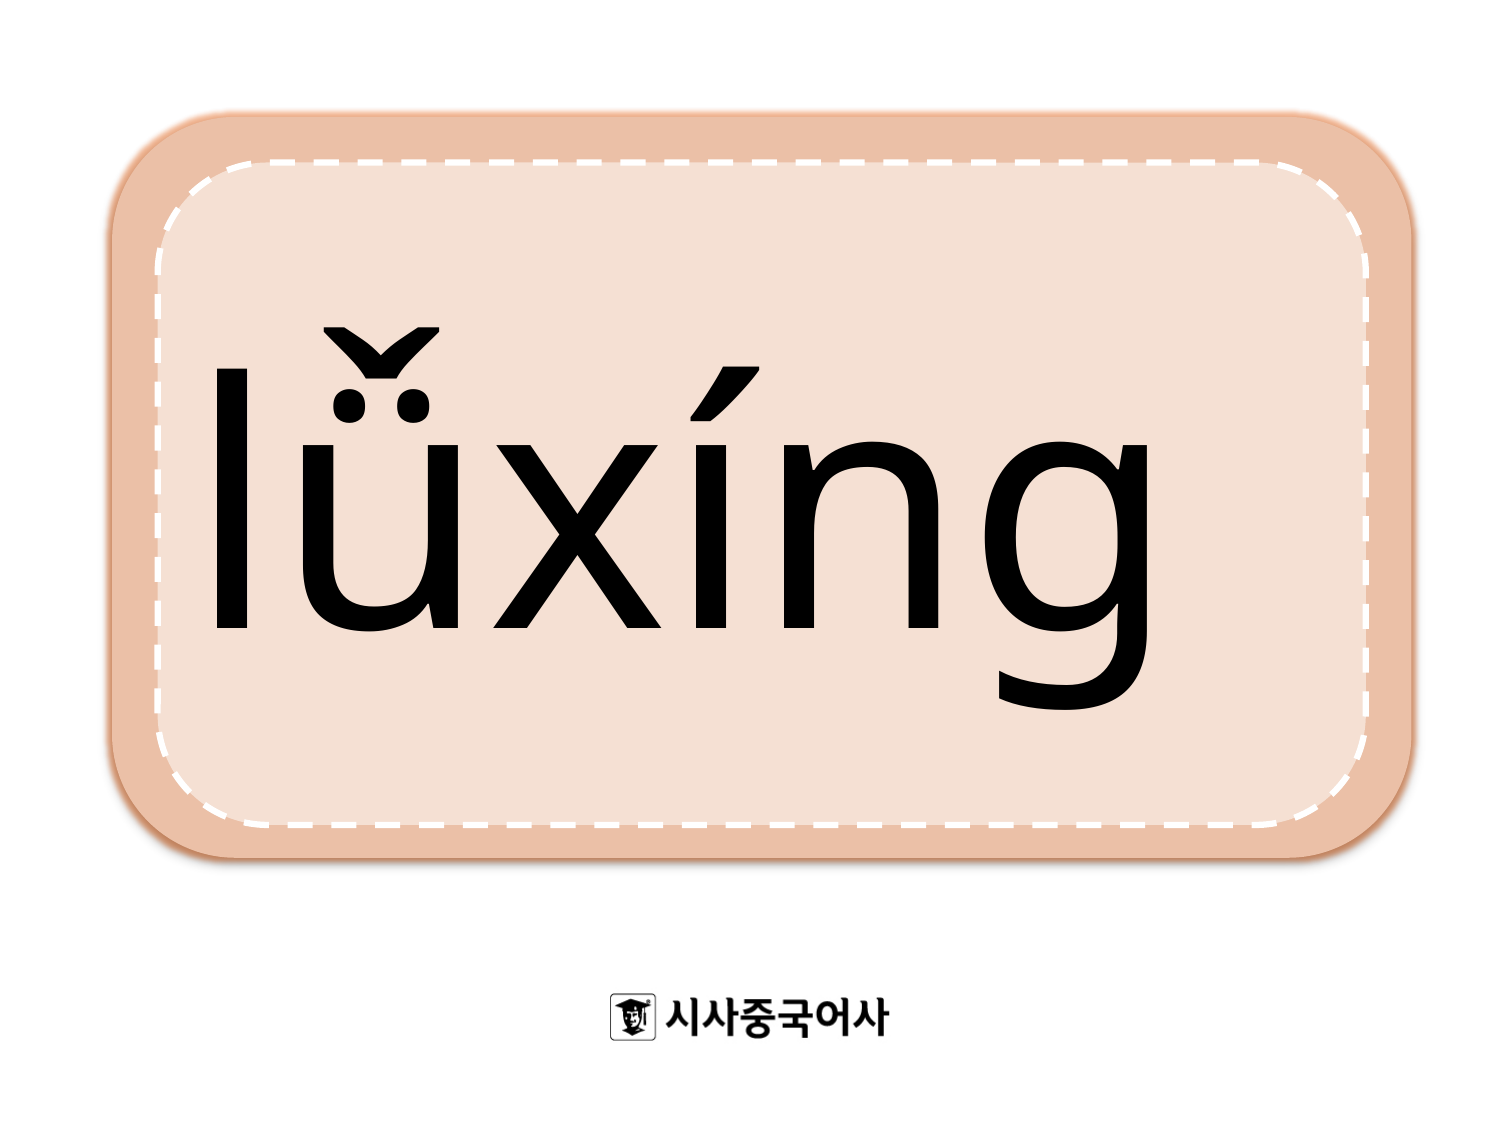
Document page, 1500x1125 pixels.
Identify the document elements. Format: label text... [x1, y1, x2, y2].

picture [602, 987, 898, 1047]
text_box lǚxíng [162, 160, 1371, 824]
